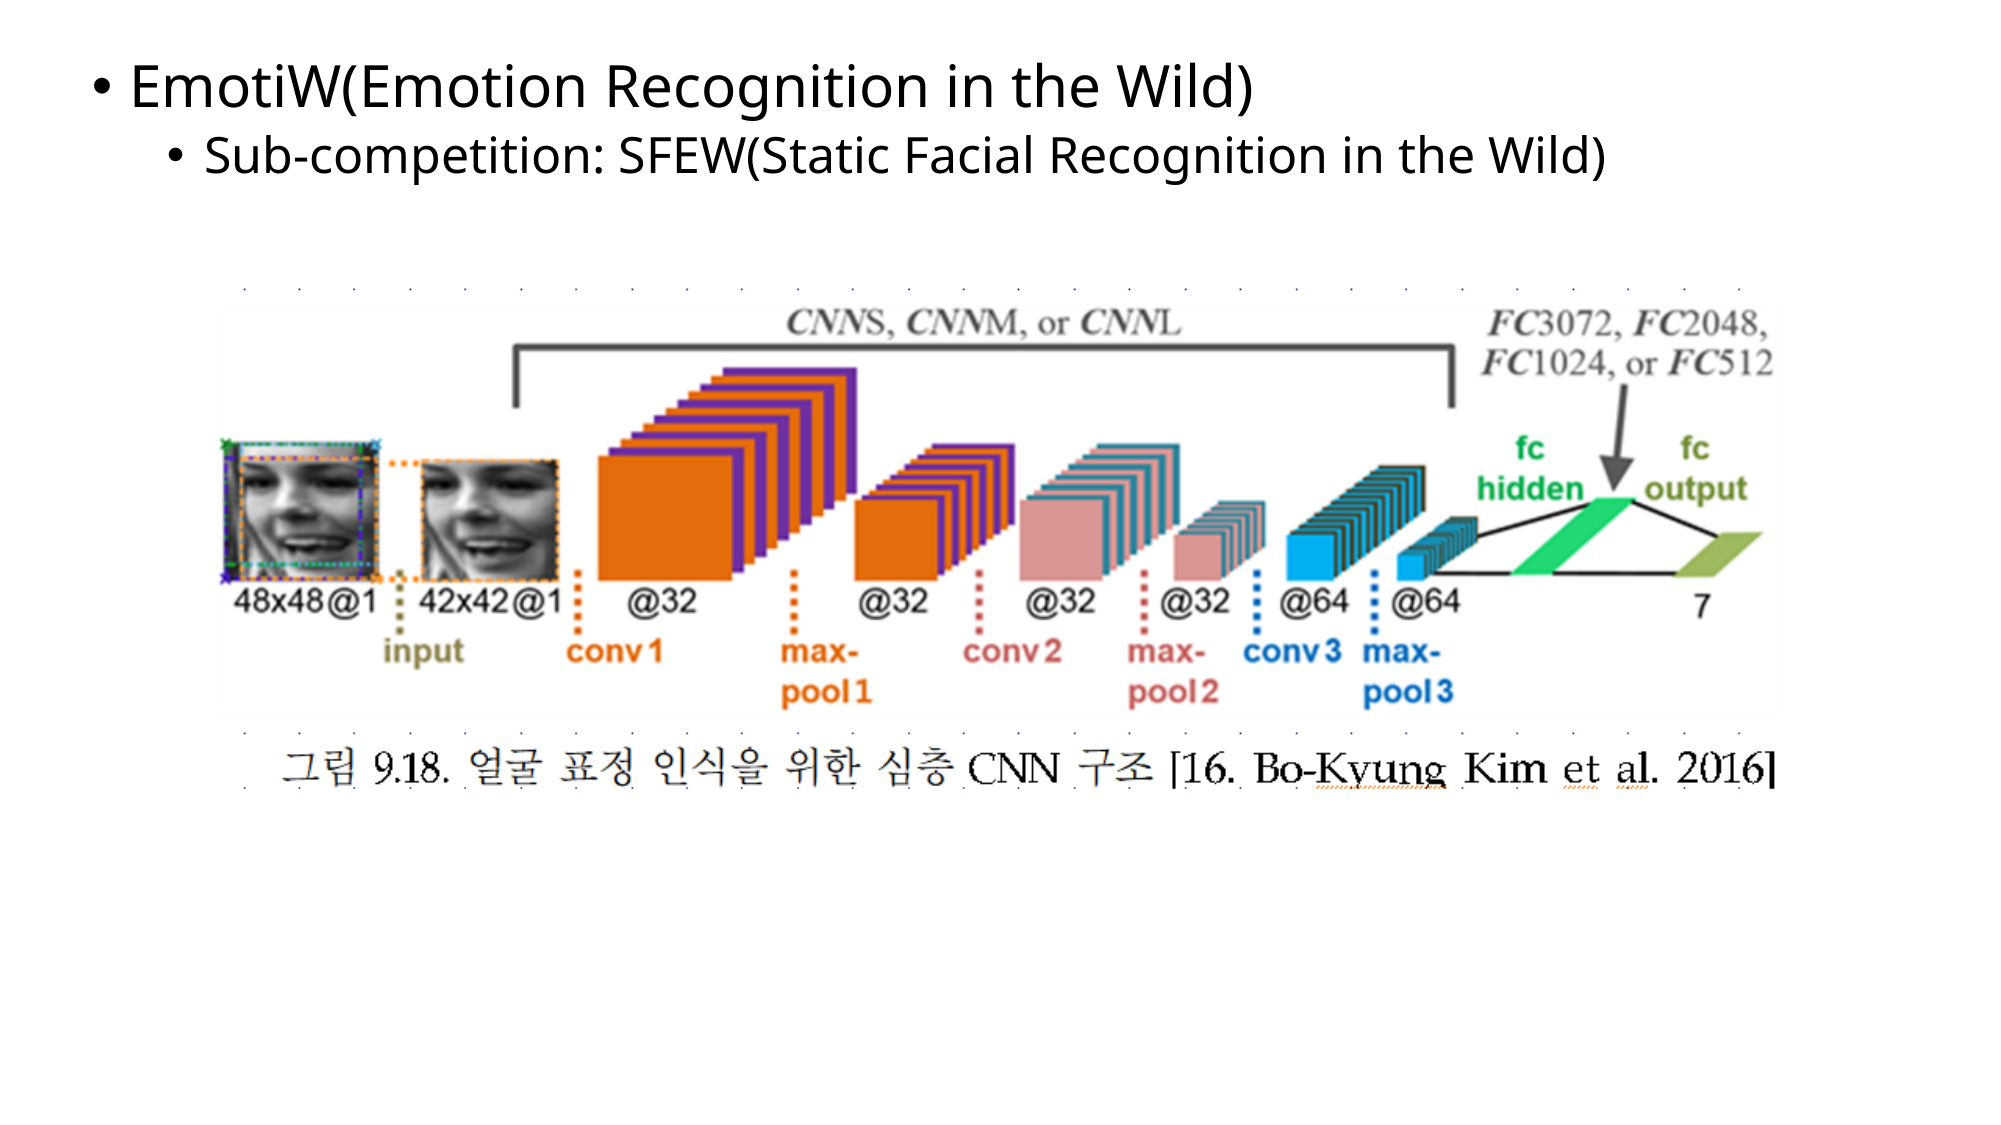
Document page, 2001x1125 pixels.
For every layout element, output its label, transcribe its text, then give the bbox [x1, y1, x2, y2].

list EmotiW(Emotion Recognition in the Wild) Sub-competition: SFEW(Static Facial Recognition in the Wild) [76, 50, 1924, 964]
picture [202, 267, 1798, 811]
